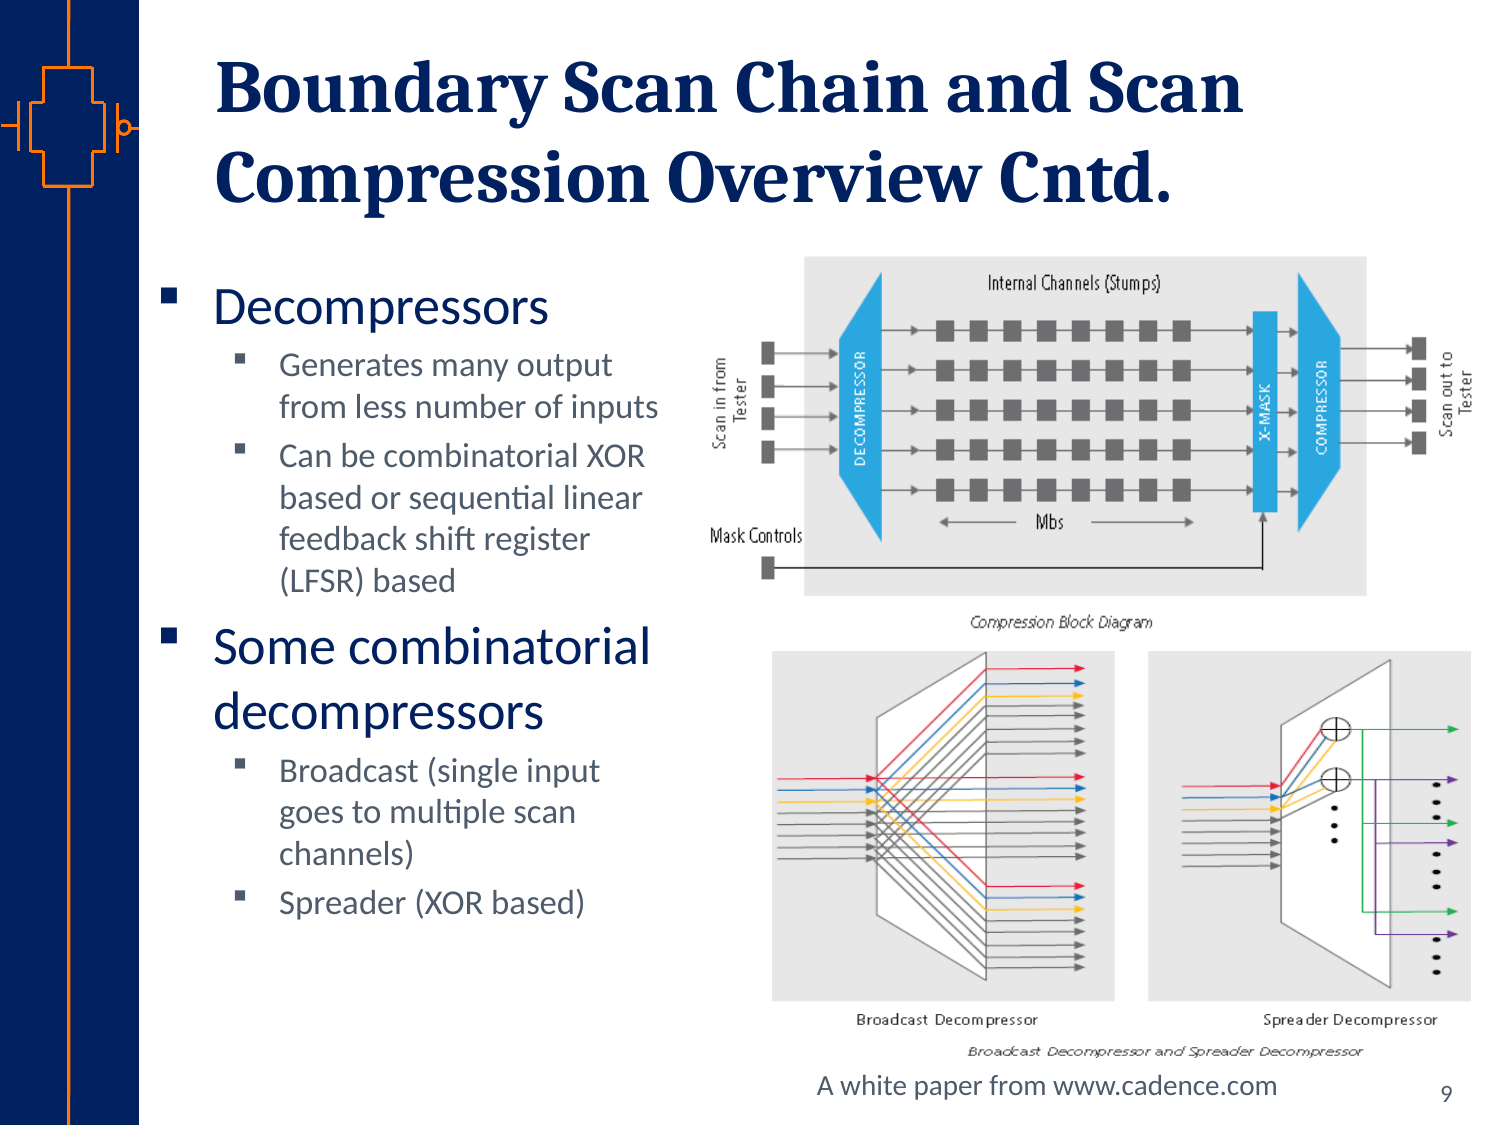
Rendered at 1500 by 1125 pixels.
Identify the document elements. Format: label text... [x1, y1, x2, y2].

list Decompressors Generates many output from less number of inputs Can be combinatorial XOR based or sequential linear feedback shift register (LFSR) based Some combinatorial decompressors Broadcast (single input goes to multiple scan channels) Spreader (XOR based) [141, 262, 682, 988]
slide_number 9 [1425, 1062, 1488, 1123]
text_box A white paper from www.cadence.com [802, 1071, 1453, 1109]
picture [772, 650, 1471, 1059]
picture [697, 242, 1500, 642]
title Boundary Scan Chain and Scan Compression Overview Cntd. [200, 0, 1388, 225]
